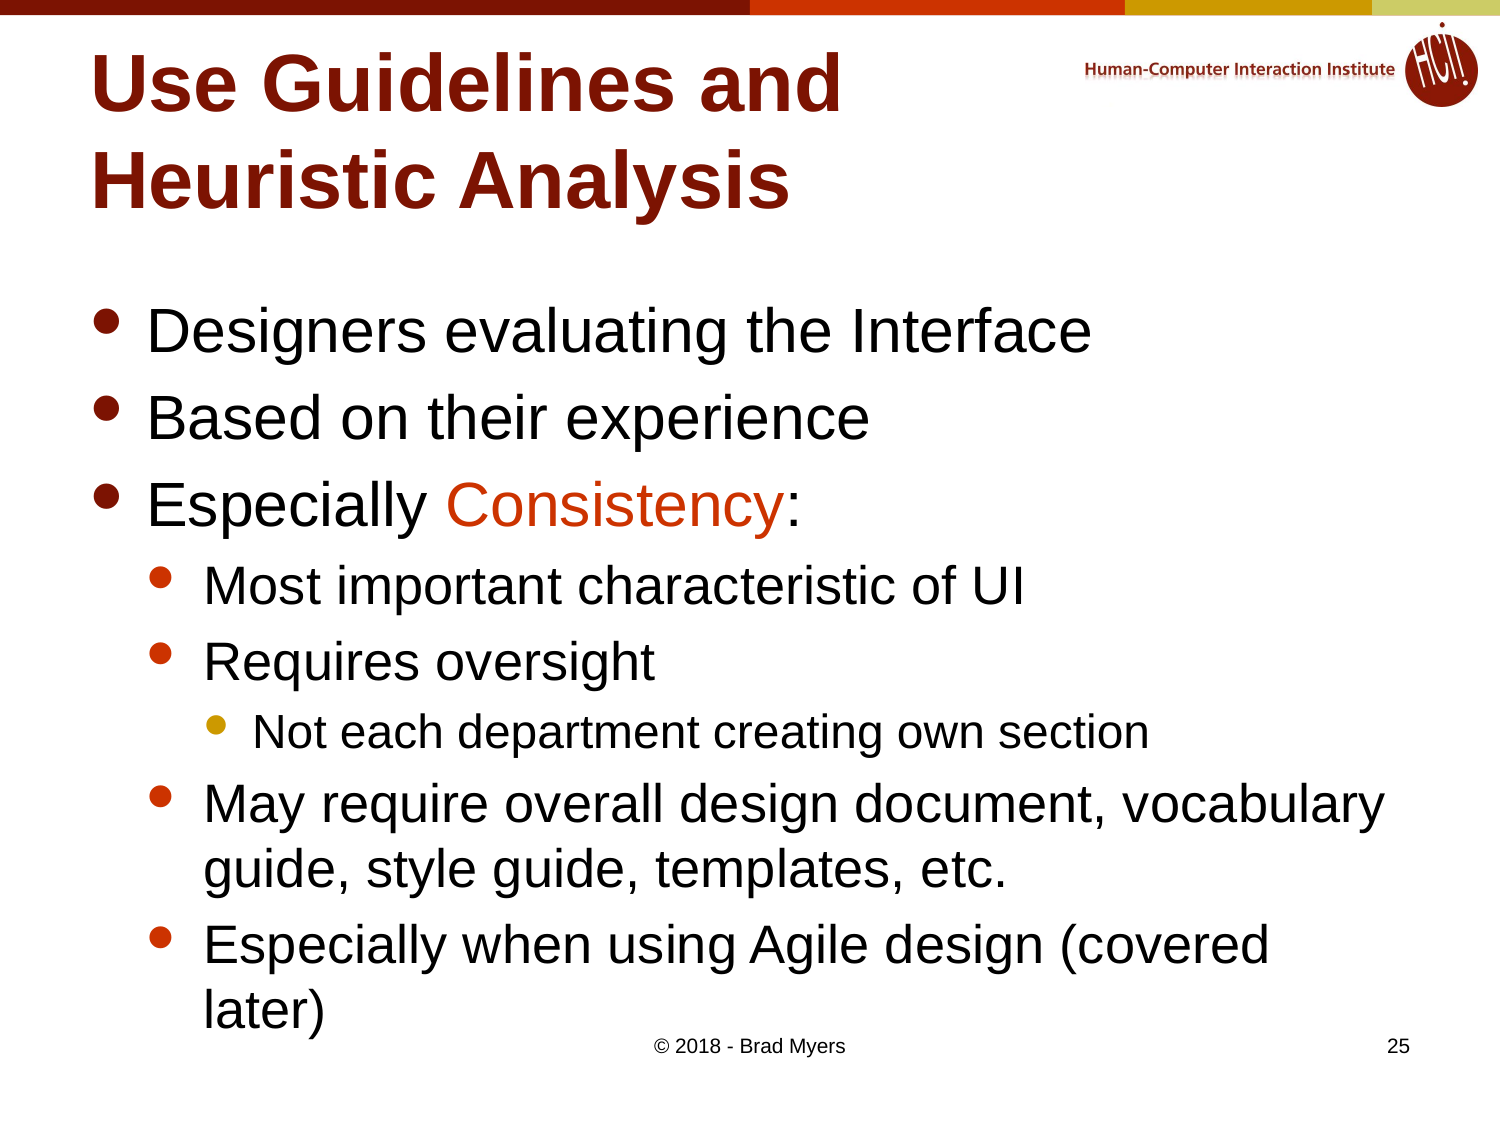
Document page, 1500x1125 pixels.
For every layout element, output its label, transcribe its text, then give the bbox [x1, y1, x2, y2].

title Use Guidelines and Heuristic Analysis [74, 19, 1313, 233]
footer © 2018 - Brad Myers [512, 1024, 988, 1101]
picture [1313, 22, 1478, 107]
list Designers evaluating the Interface Based on their experience Especially Consistency: Most important characteristic of UI Requires oversight Not each department creating own section May require overall design document, vocabulary guide, style guide, templates, etc. Especially when using Agile design (covered later) [74, 281, 1426, 1006]
slide_number 25 [1074, 1024, 1426, 1101]
